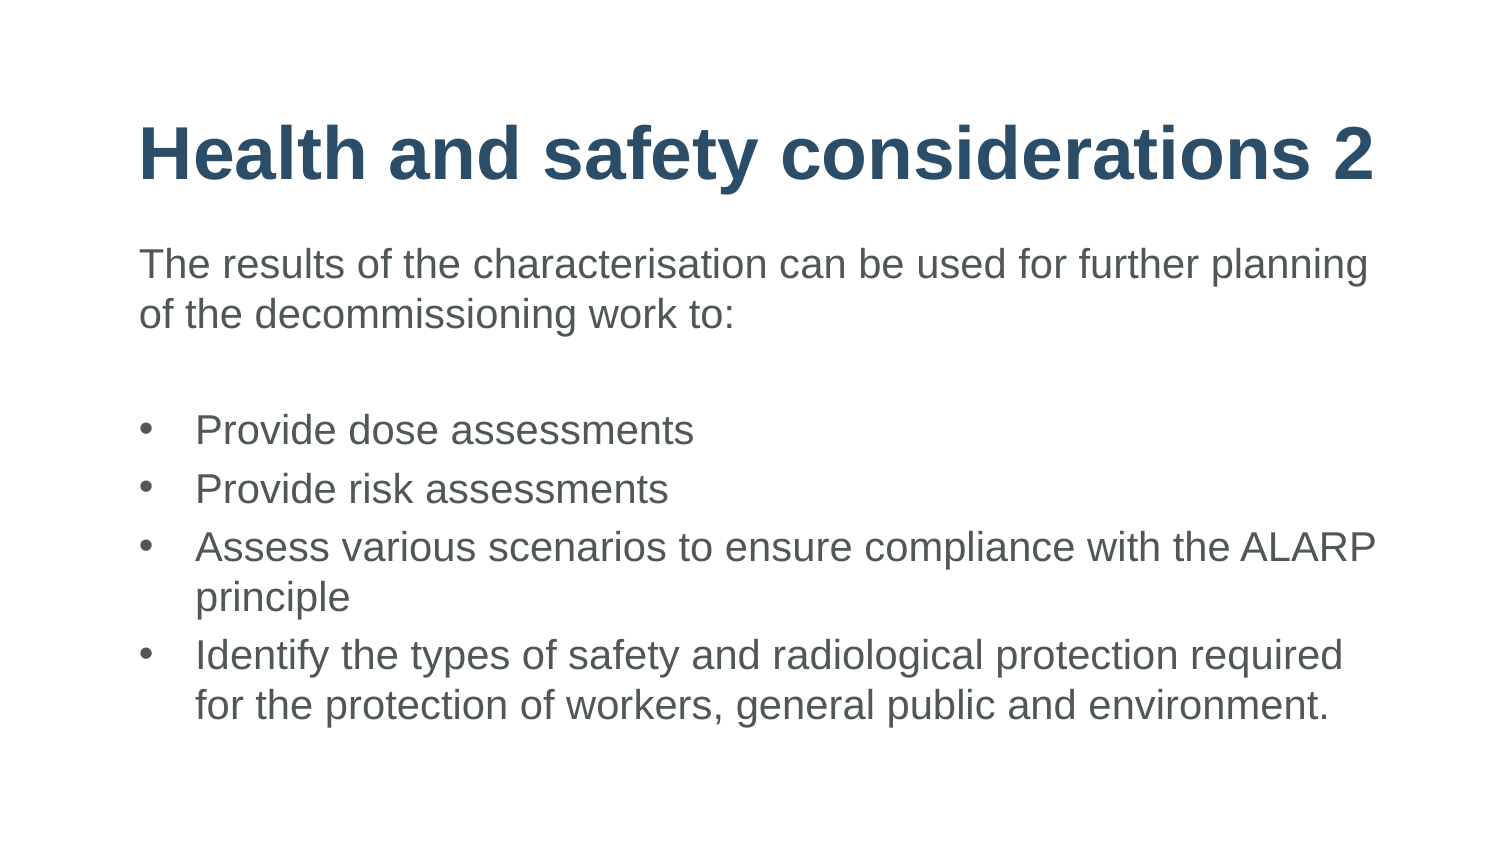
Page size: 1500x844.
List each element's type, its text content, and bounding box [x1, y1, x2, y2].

title Health and safety considerations 2 [123, 79, 1412, 220]
list The results of the characterisation can be used for further planning of the decommissioning work to: Provide dose assessments Provide risk assessments Assess various scenarios to ensure compliance with the ALARP principle Identify the types of safety and radiological protection required for the protection of workers, general public and environment. [123, 228, 1412, 741]
